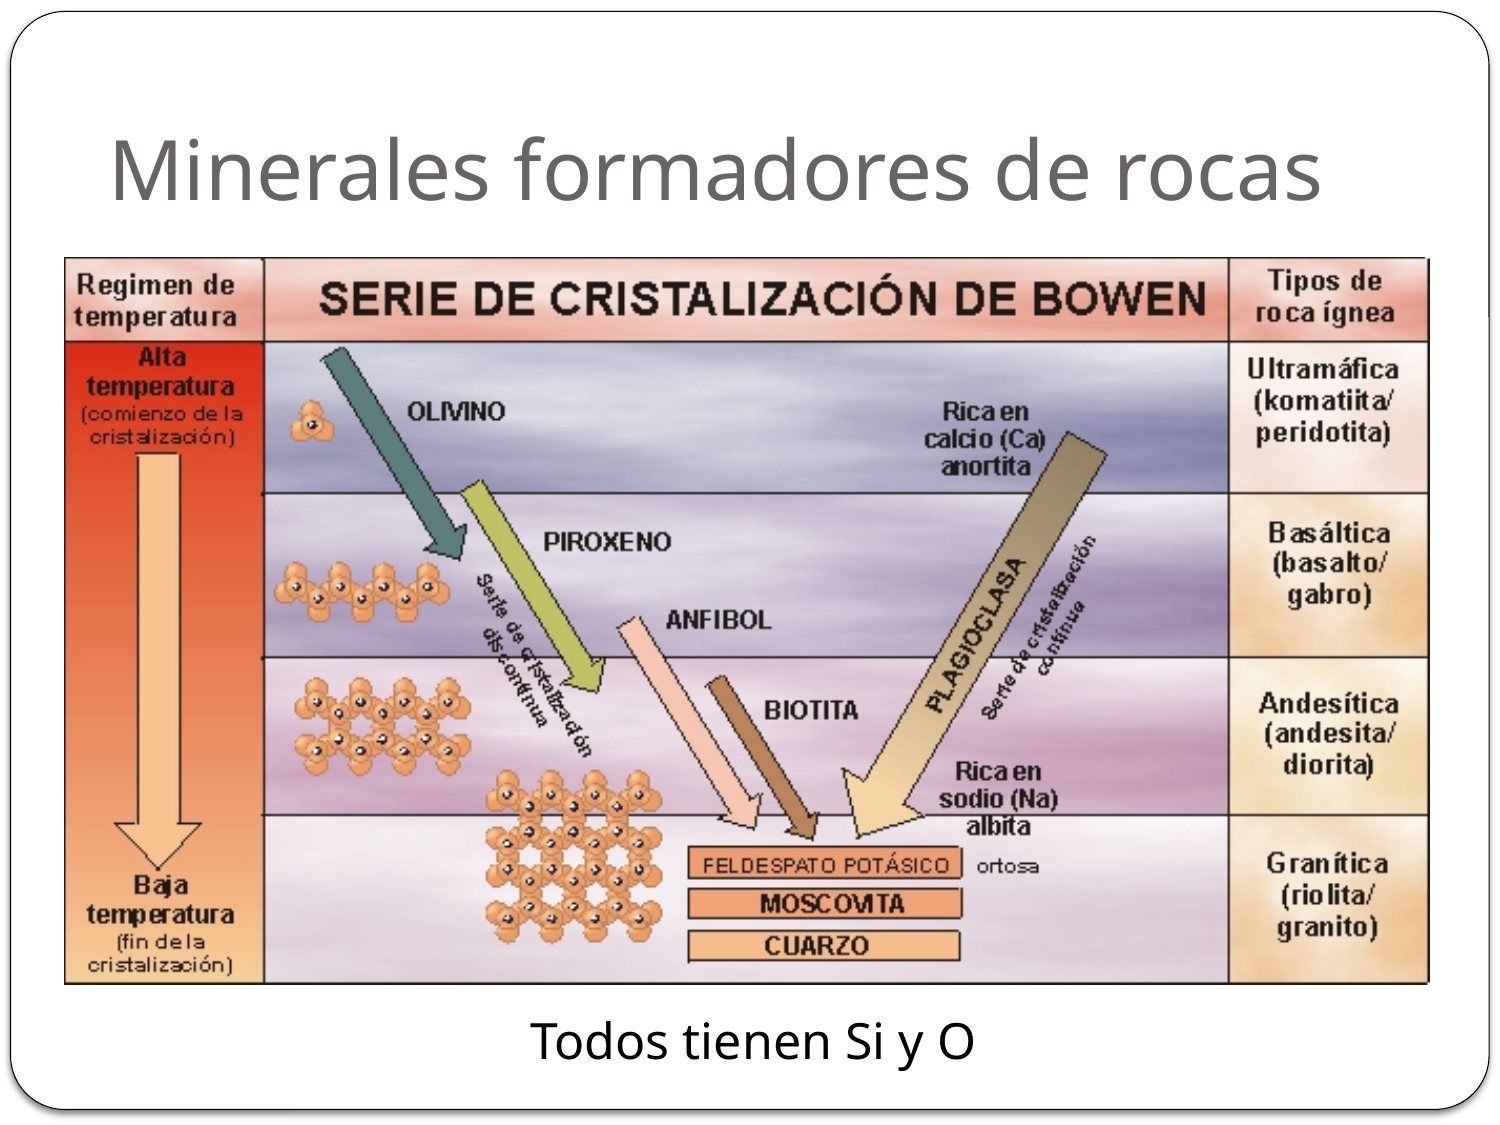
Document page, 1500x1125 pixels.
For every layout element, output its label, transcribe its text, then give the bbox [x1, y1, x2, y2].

title Minerales formadores de rocas [93, 45, 1425, 233]
picture [64, 257, 1430, 985]
text_box Todos tienen Si y O [515, 1002, 1008, 1078]
